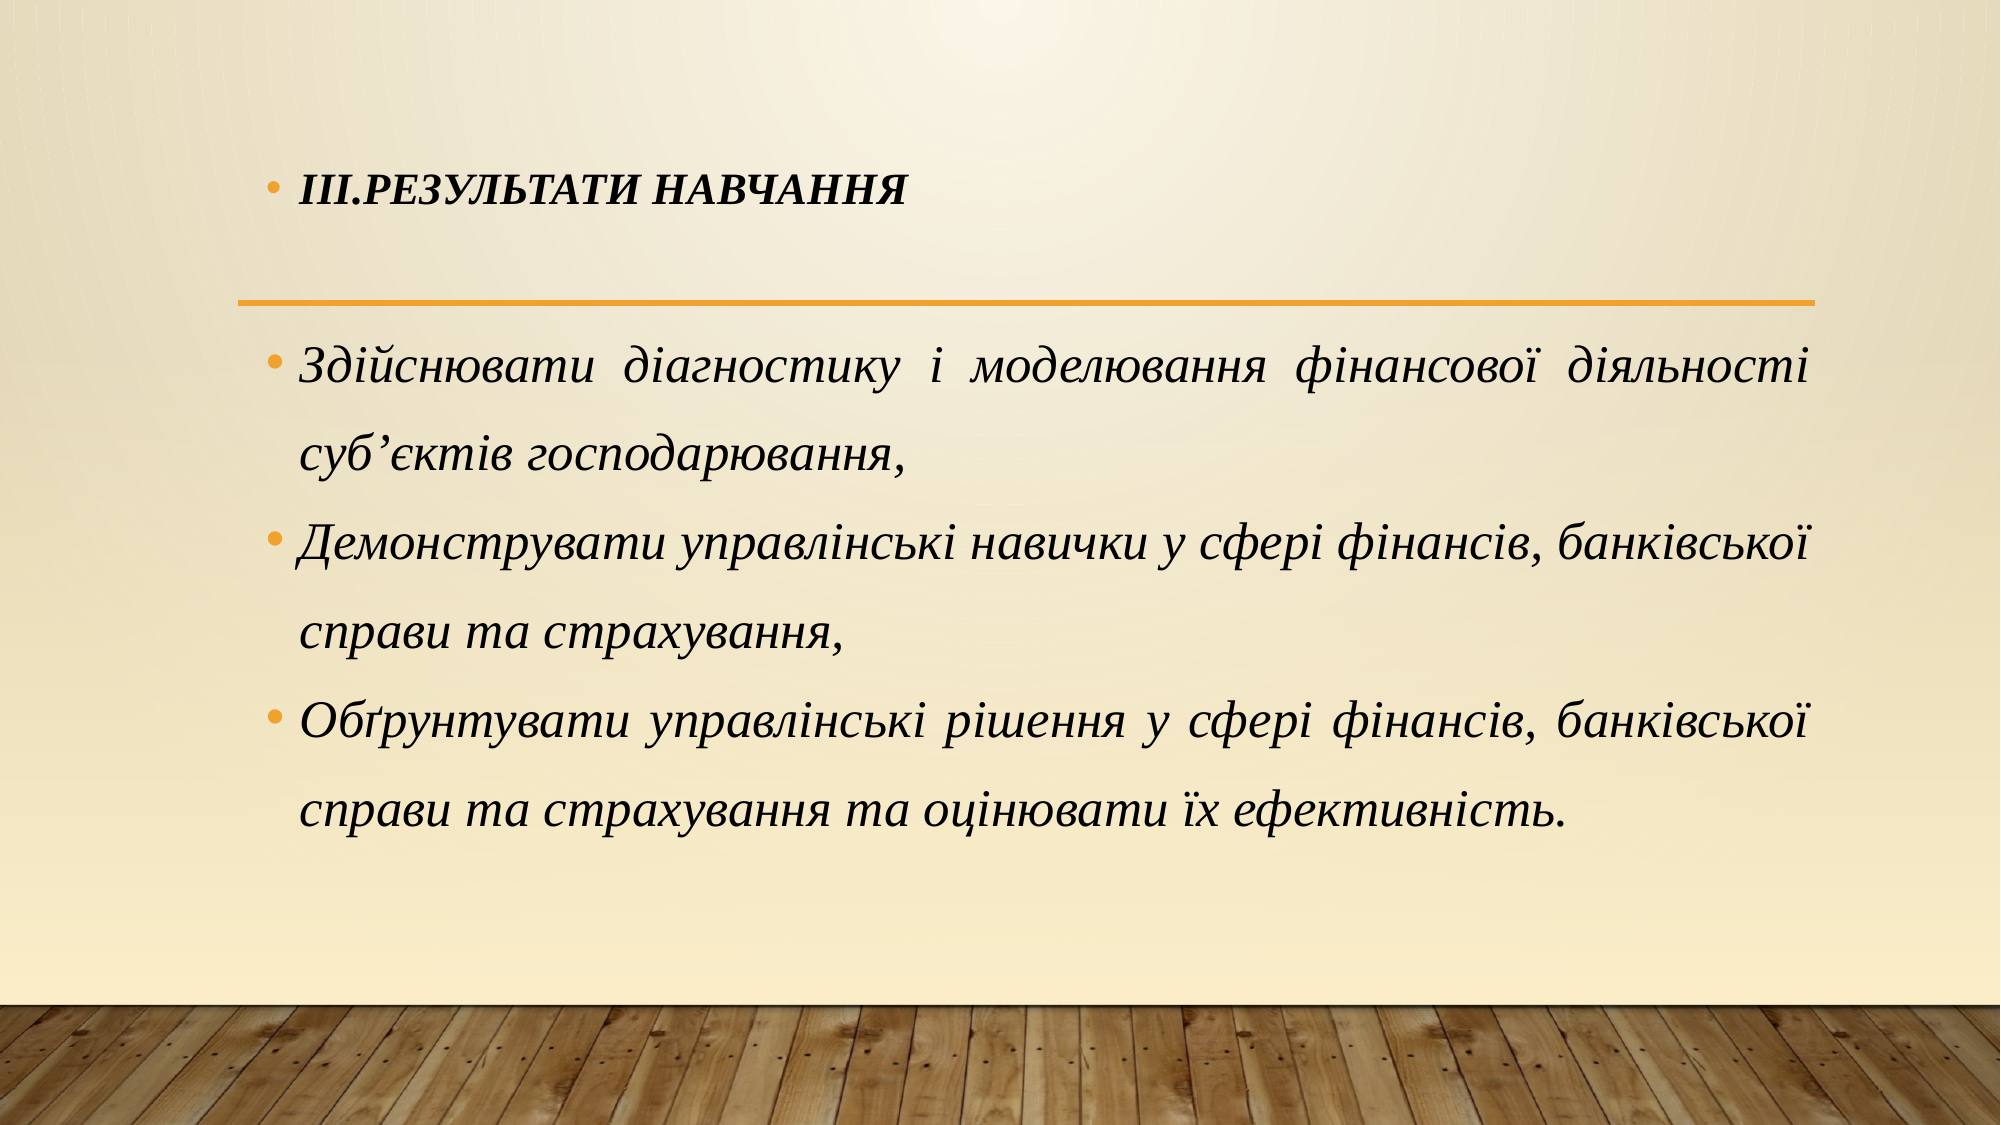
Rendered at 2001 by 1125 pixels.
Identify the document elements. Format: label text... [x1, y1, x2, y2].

list ІІІ.РЕЗУЛЬТАТИ НАВЧАННЯ Здійснювати діагностику і моделювання фінансової діяльності суб’єктів господарювання, Демонструвати управлінські навички у сфері фінансів, банківської справи та страхування, Обґрунтувати управлінські рішення у сфері фінансів, банківської справи та страхування та оцінювати їх ефективність. [250, 131, 1827, 910]
picture [0, 1005, 2000, 1125]
